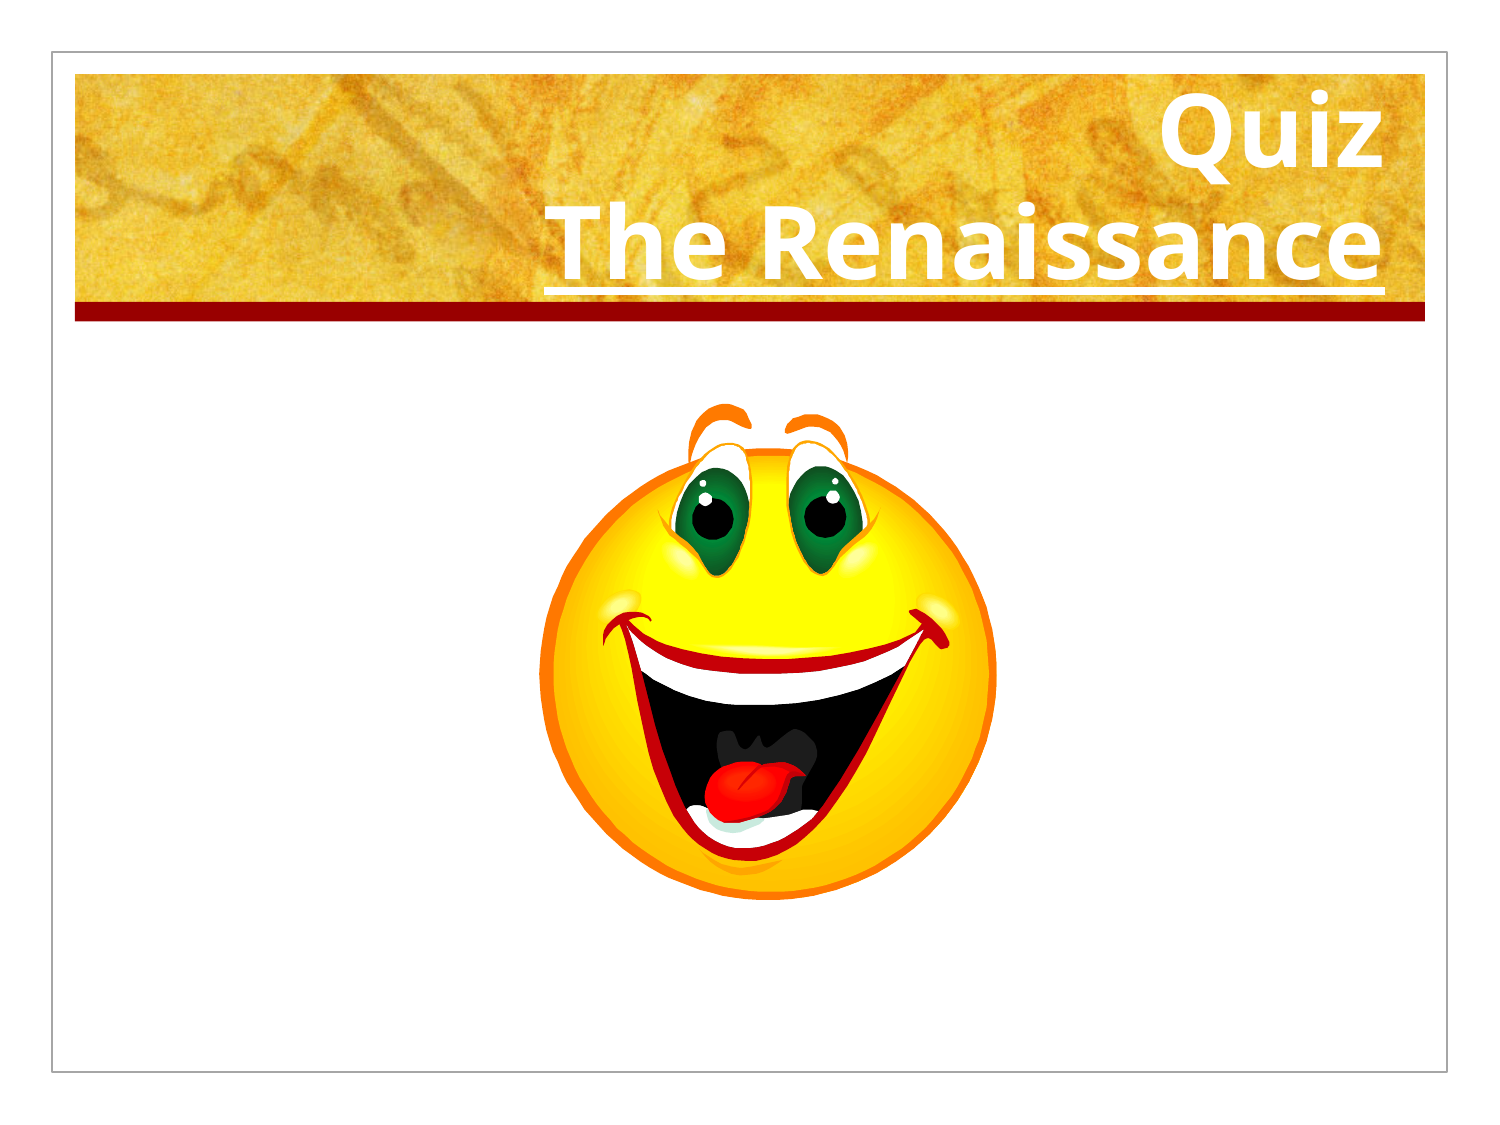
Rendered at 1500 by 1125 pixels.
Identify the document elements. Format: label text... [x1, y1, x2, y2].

picture [75, 74, 1425, 301]
title Quiz The Renaissance [125, 70, 1400, 300]
picture [536, 401, 999, 903]
